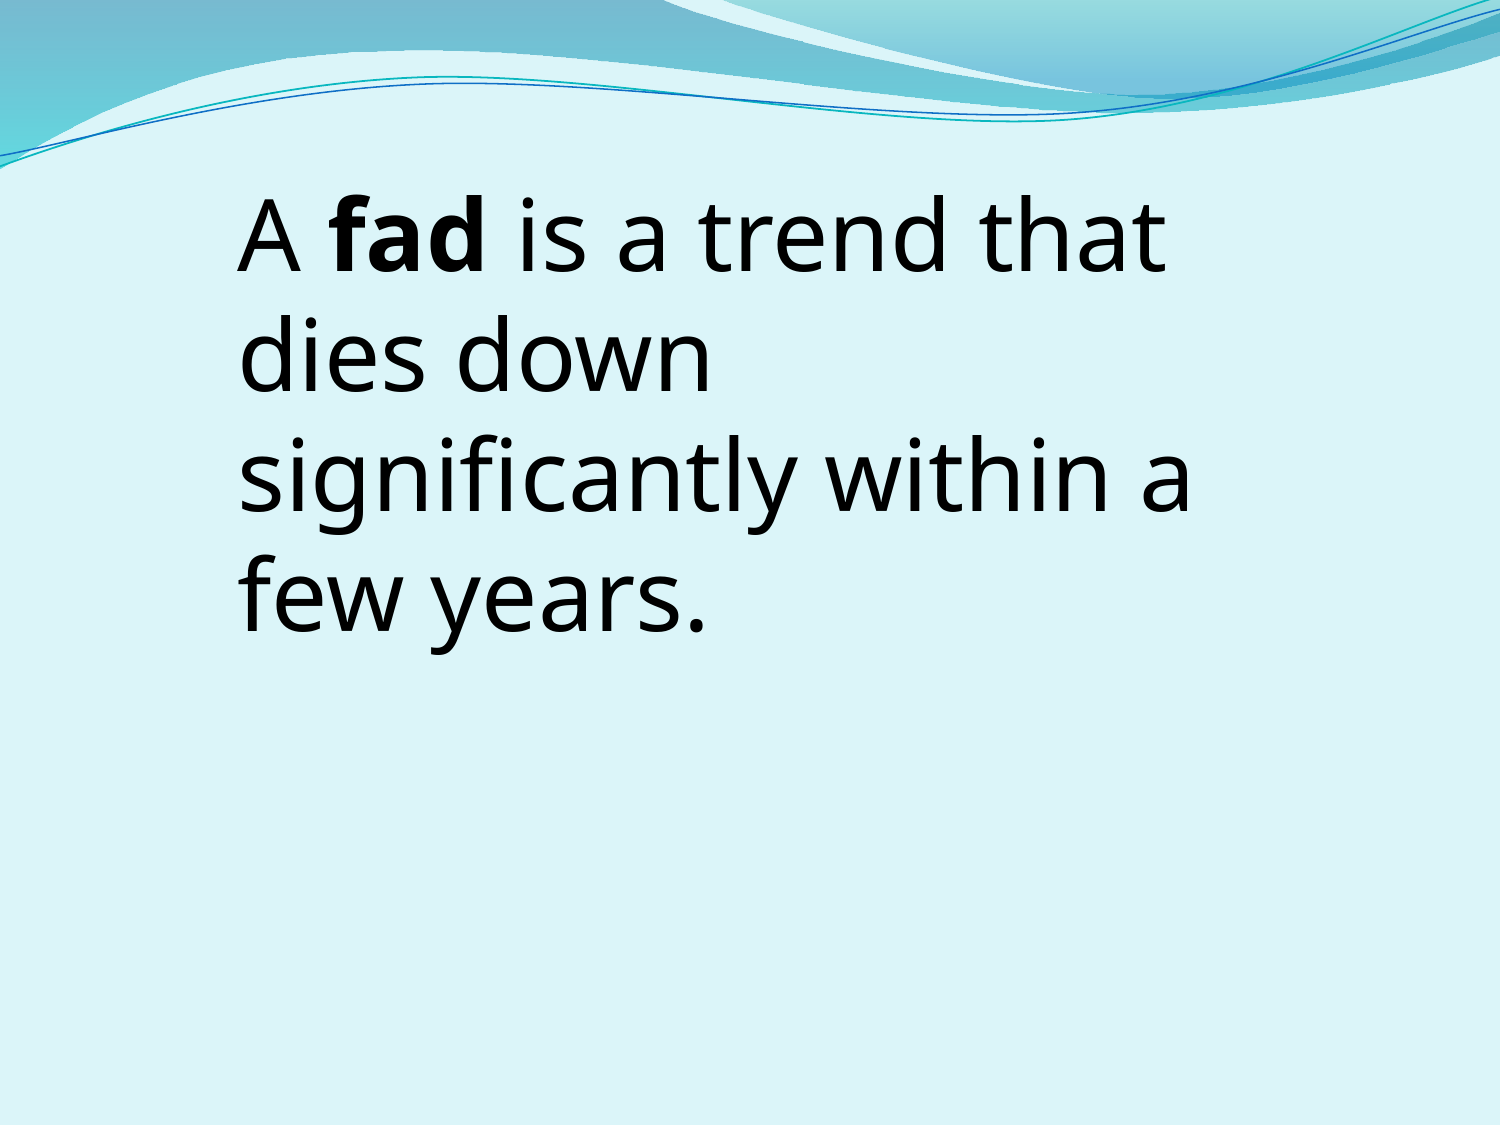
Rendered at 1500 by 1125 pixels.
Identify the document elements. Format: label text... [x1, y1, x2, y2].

text_box A fad is a trend that dies down significantly within a few years. [222, 164, 1278, 824]
